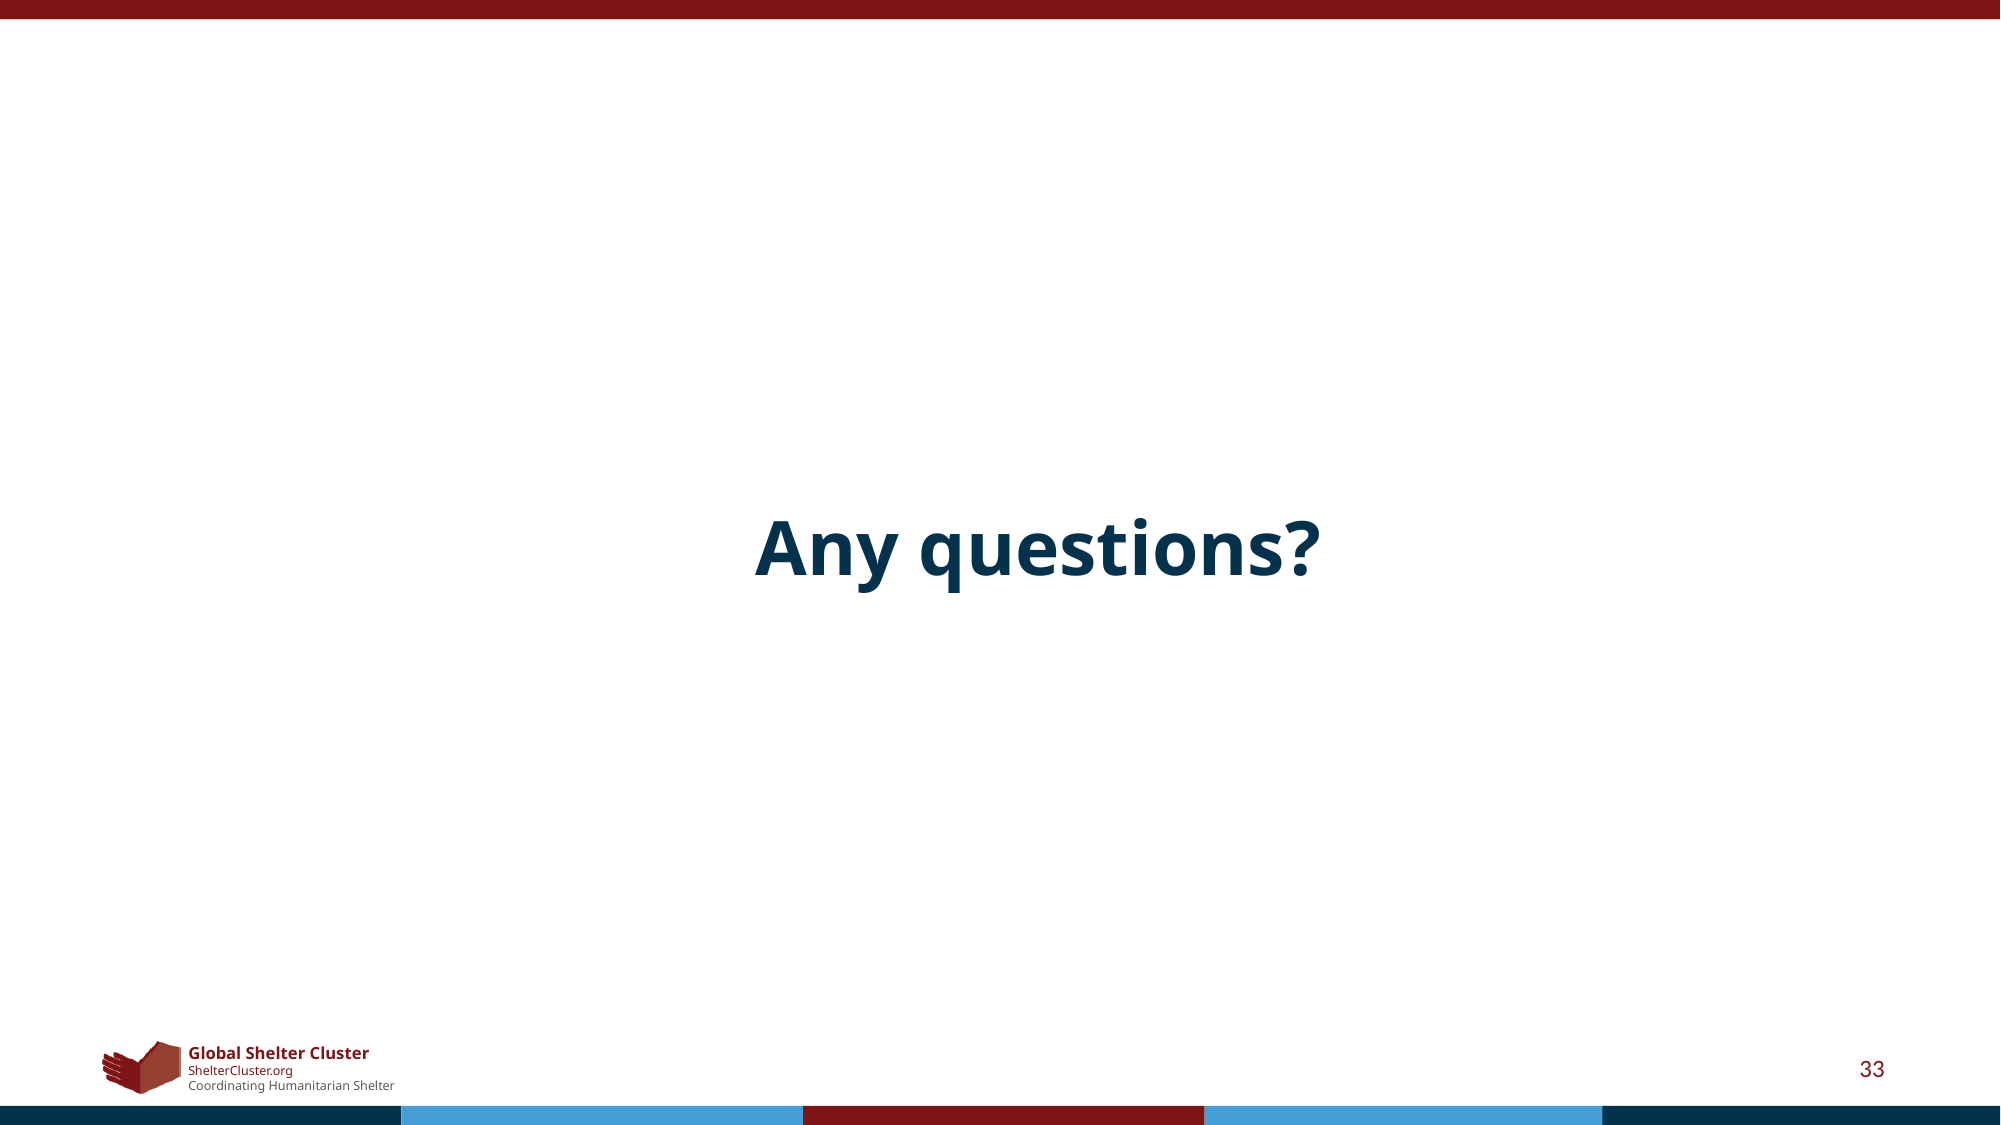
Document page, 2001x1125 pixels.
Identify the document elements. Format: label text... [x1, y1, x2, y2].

slide_number 33 [1433, 1037, 1900, 1098]
title Any questions? [138, 451, 1939, 640]
picture [102, 1041, 181, 1094]
